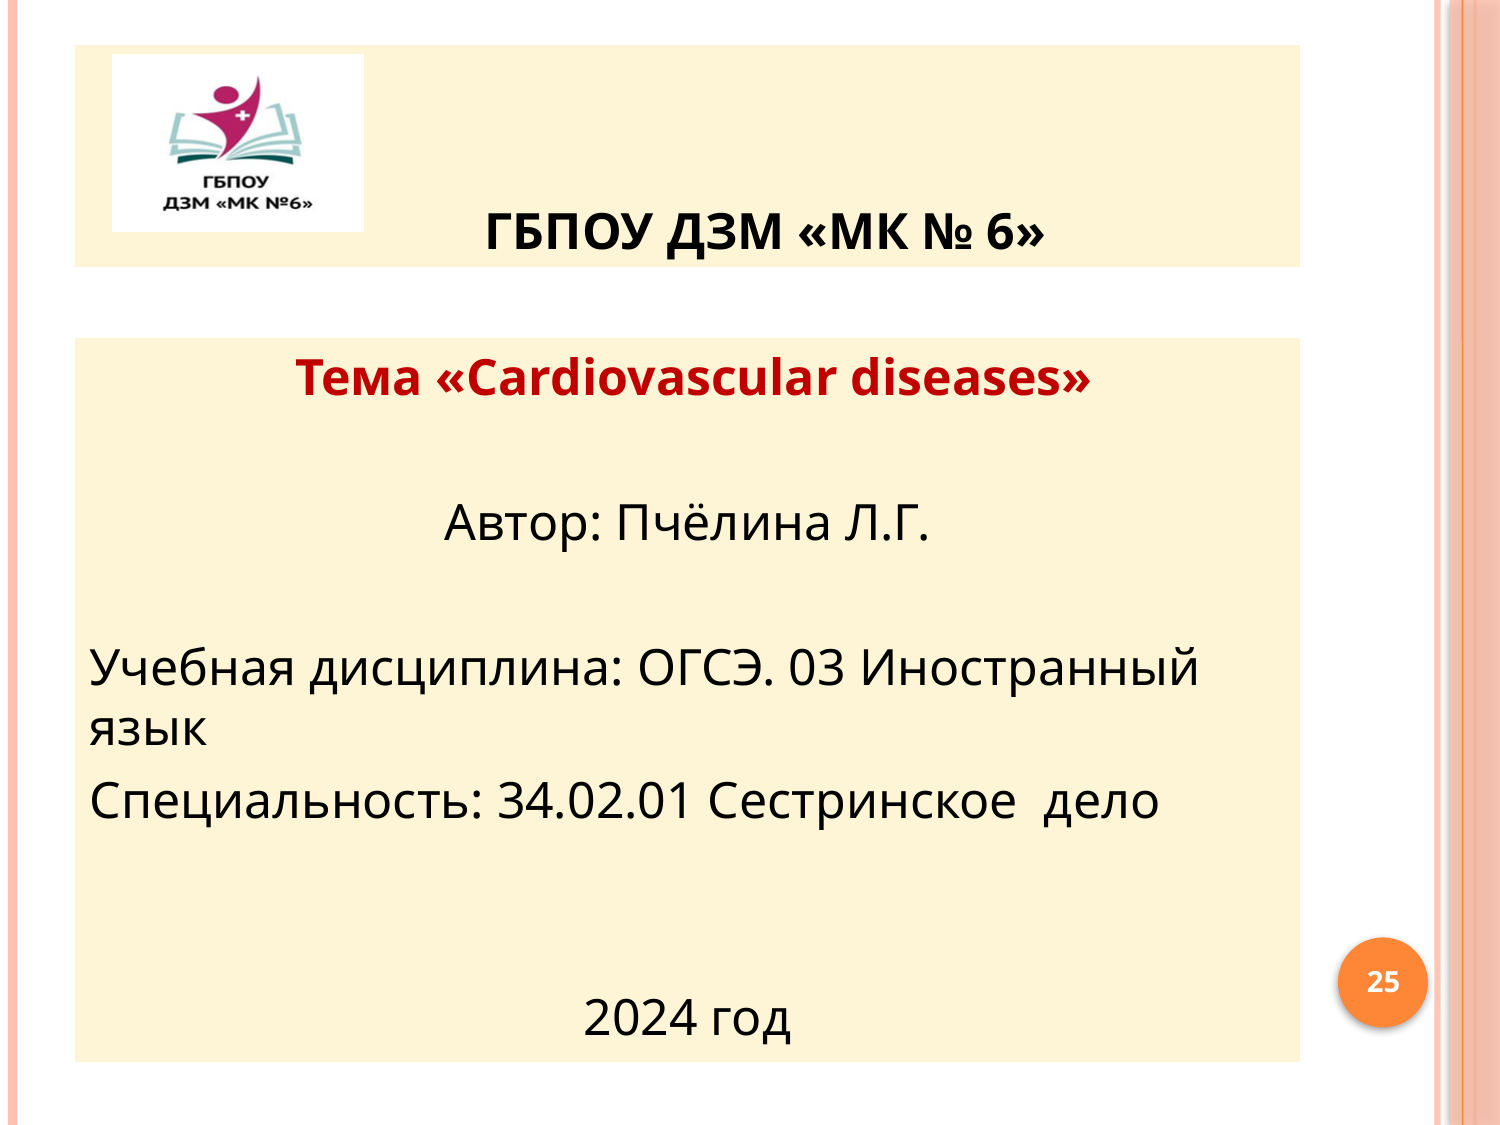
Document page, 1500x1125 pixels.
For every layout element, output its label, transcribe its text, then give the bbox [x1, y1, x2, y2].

list Тема «Cardiovascular diseases» Автор: Пчёлина Л.Г. Учебная дисциплина: ОГСЭ. 03 Иностранный язык Специальность: 34.02.01 Сестринское дело 2024 год [75, 338, 1300, 1062]
title ГБПОУ ДЗМ «МК № 6» [75, 45, 1300, 268]
picture [111, 54, 364, 233]
slide_number 25 [1333, 940, 1434, 1027]
